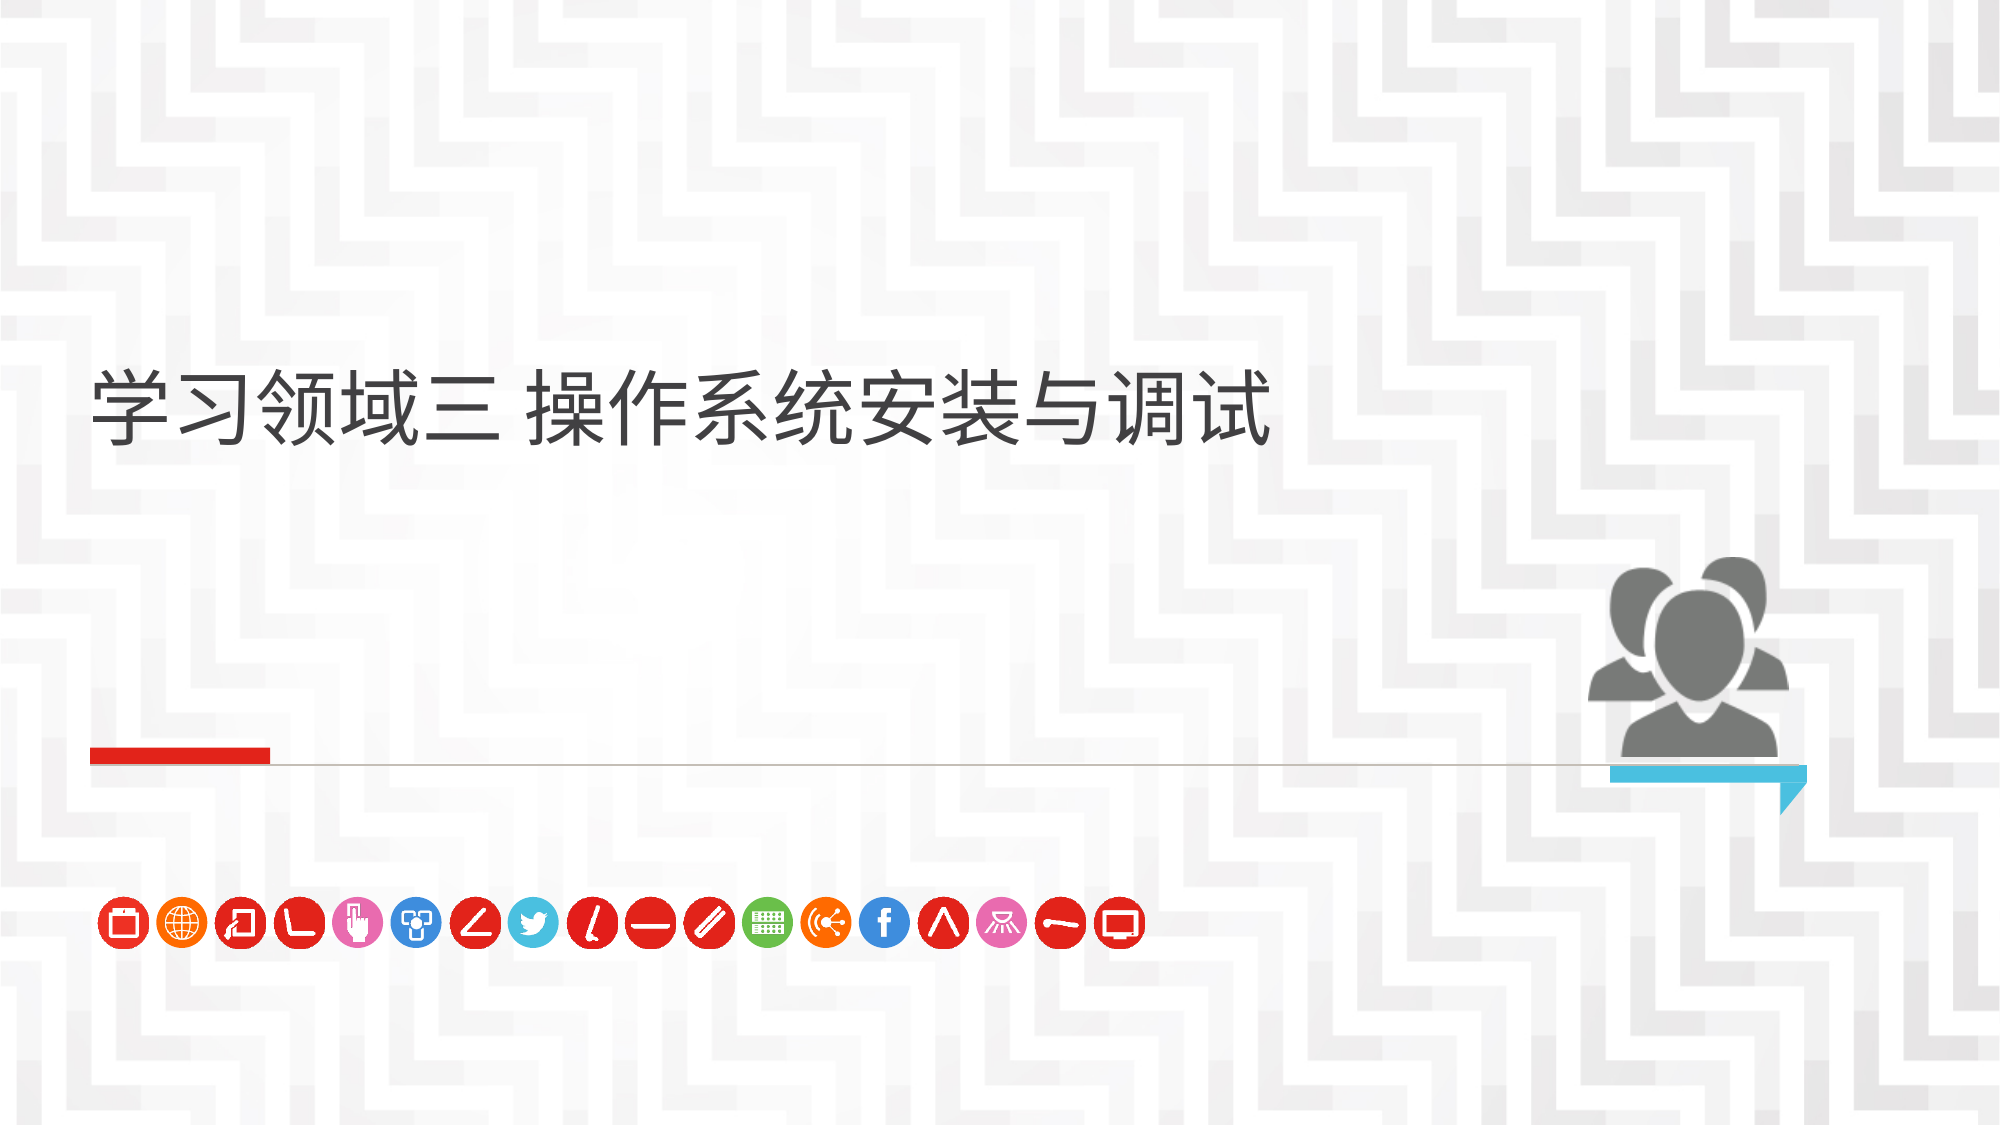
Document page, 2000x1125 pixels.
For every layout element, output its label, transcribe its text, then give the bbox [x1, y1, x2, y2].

title 学习领域三 操作系统安装与调试 [88, 206, 1520, 466]
picture [0, 0, 2000, 1125]
